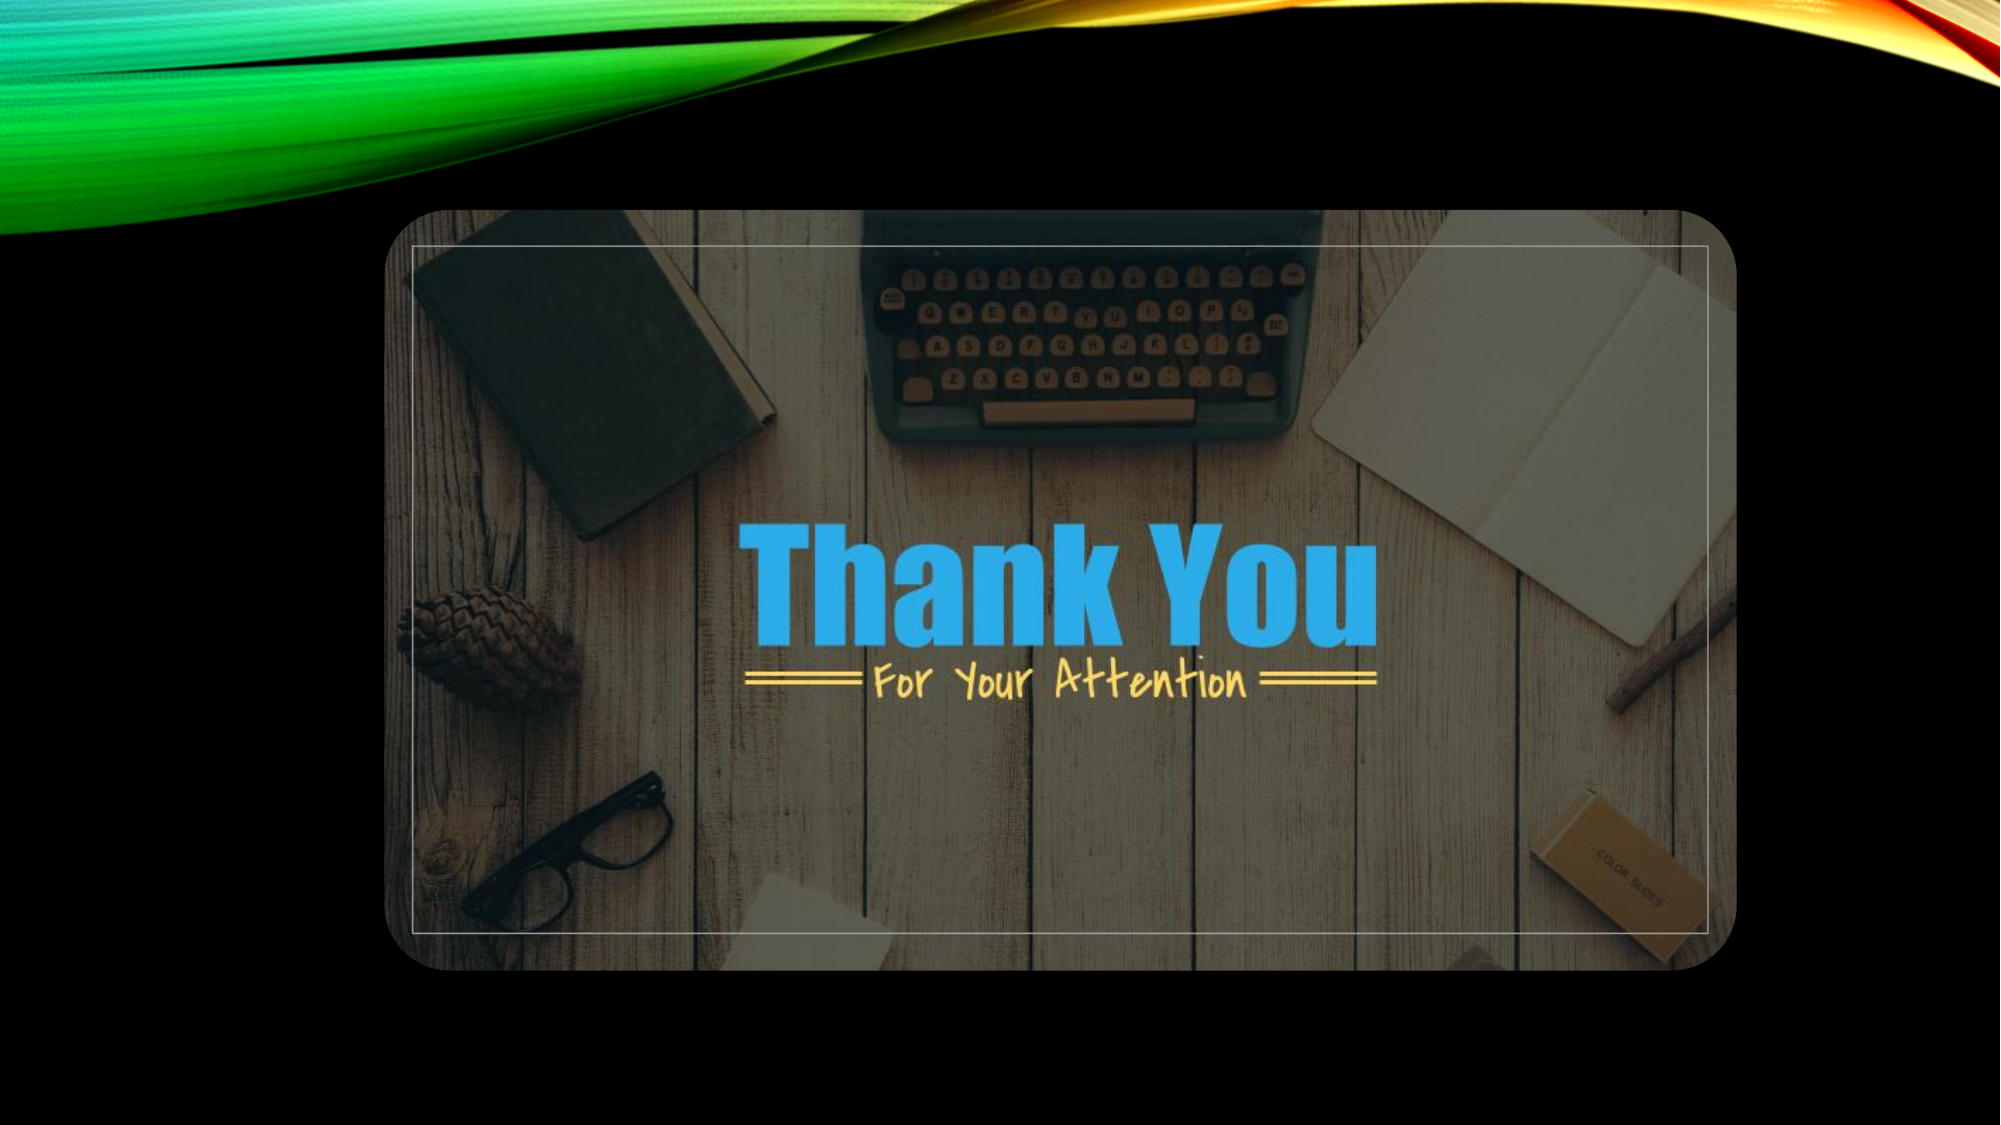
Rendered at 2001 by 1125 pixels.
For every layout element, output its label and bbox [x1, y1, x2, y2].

list [384, 209, 1737, 971]
picture [0, 0, 2000, 237]
